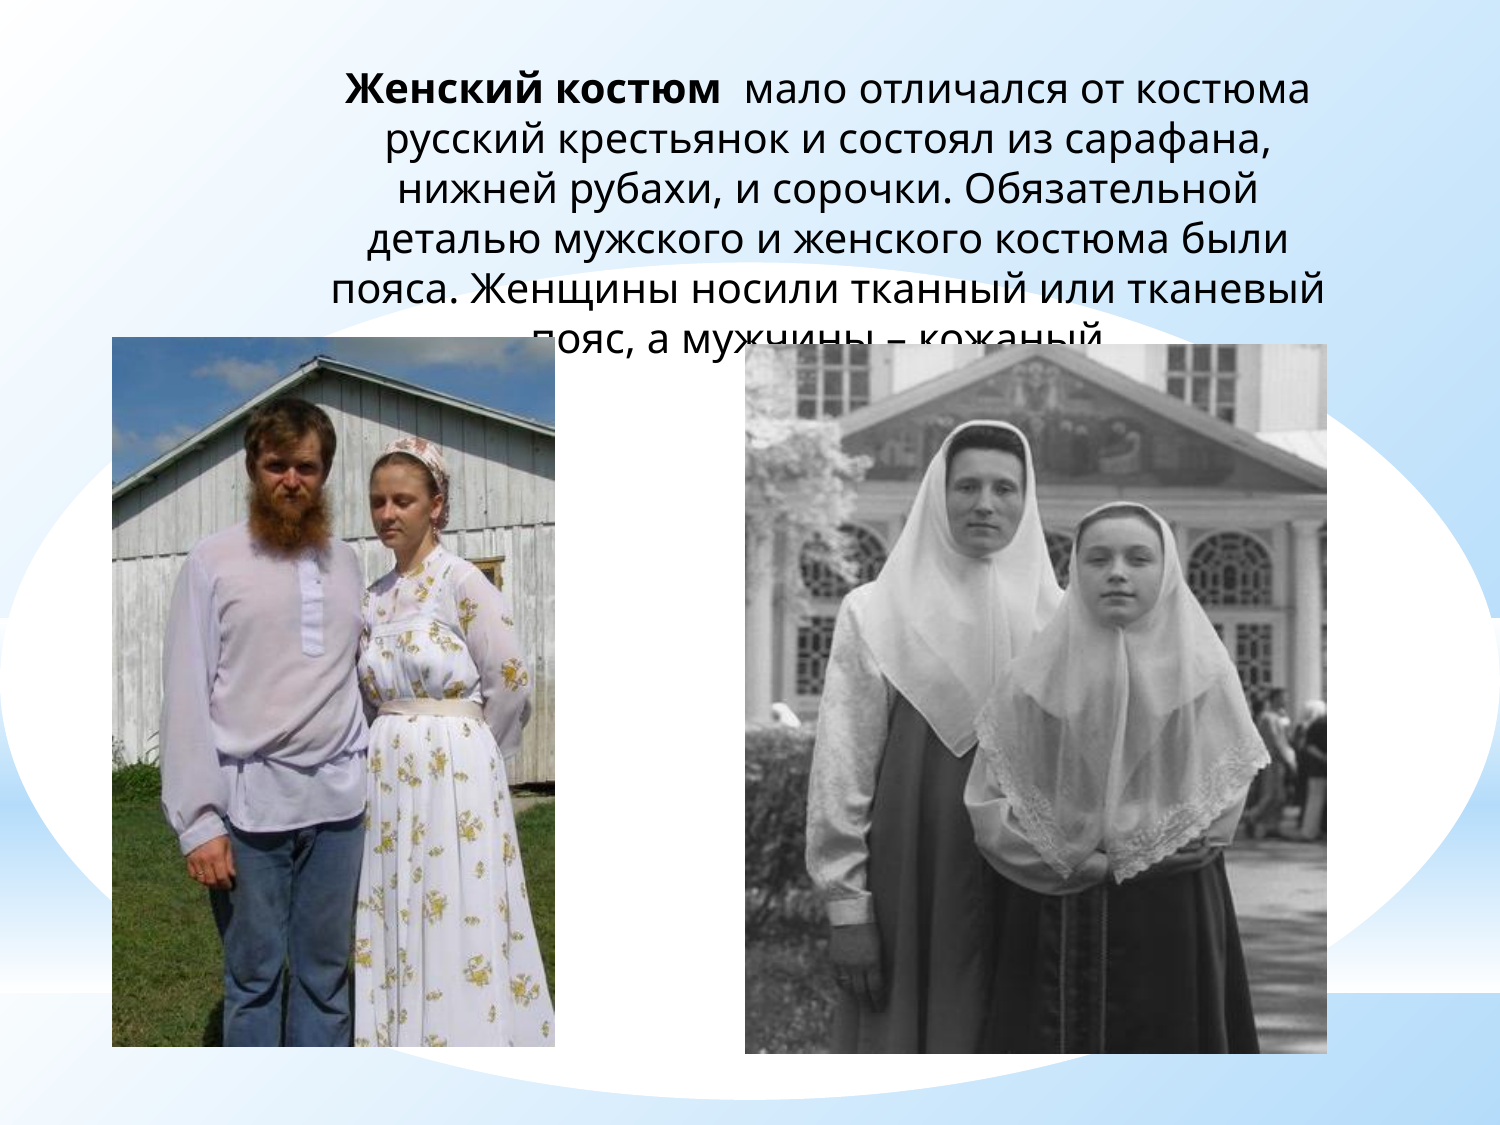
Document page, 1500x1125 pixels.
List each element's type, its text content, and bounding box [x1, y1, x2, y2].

picture [745, 344, 1328, 1054]
text_box Женский костюм мало отличался от костюма русский крестьянок и состоял из сарафана, нижней рубахи, и сорочки. Обязательной деталью мужского и женского костюма были пояса. Женщины носили тканный или тканевый пояс, а мужчины – кожаный. [294, 54, 1363, 338]
picture [111, 337, 556, 1047]
